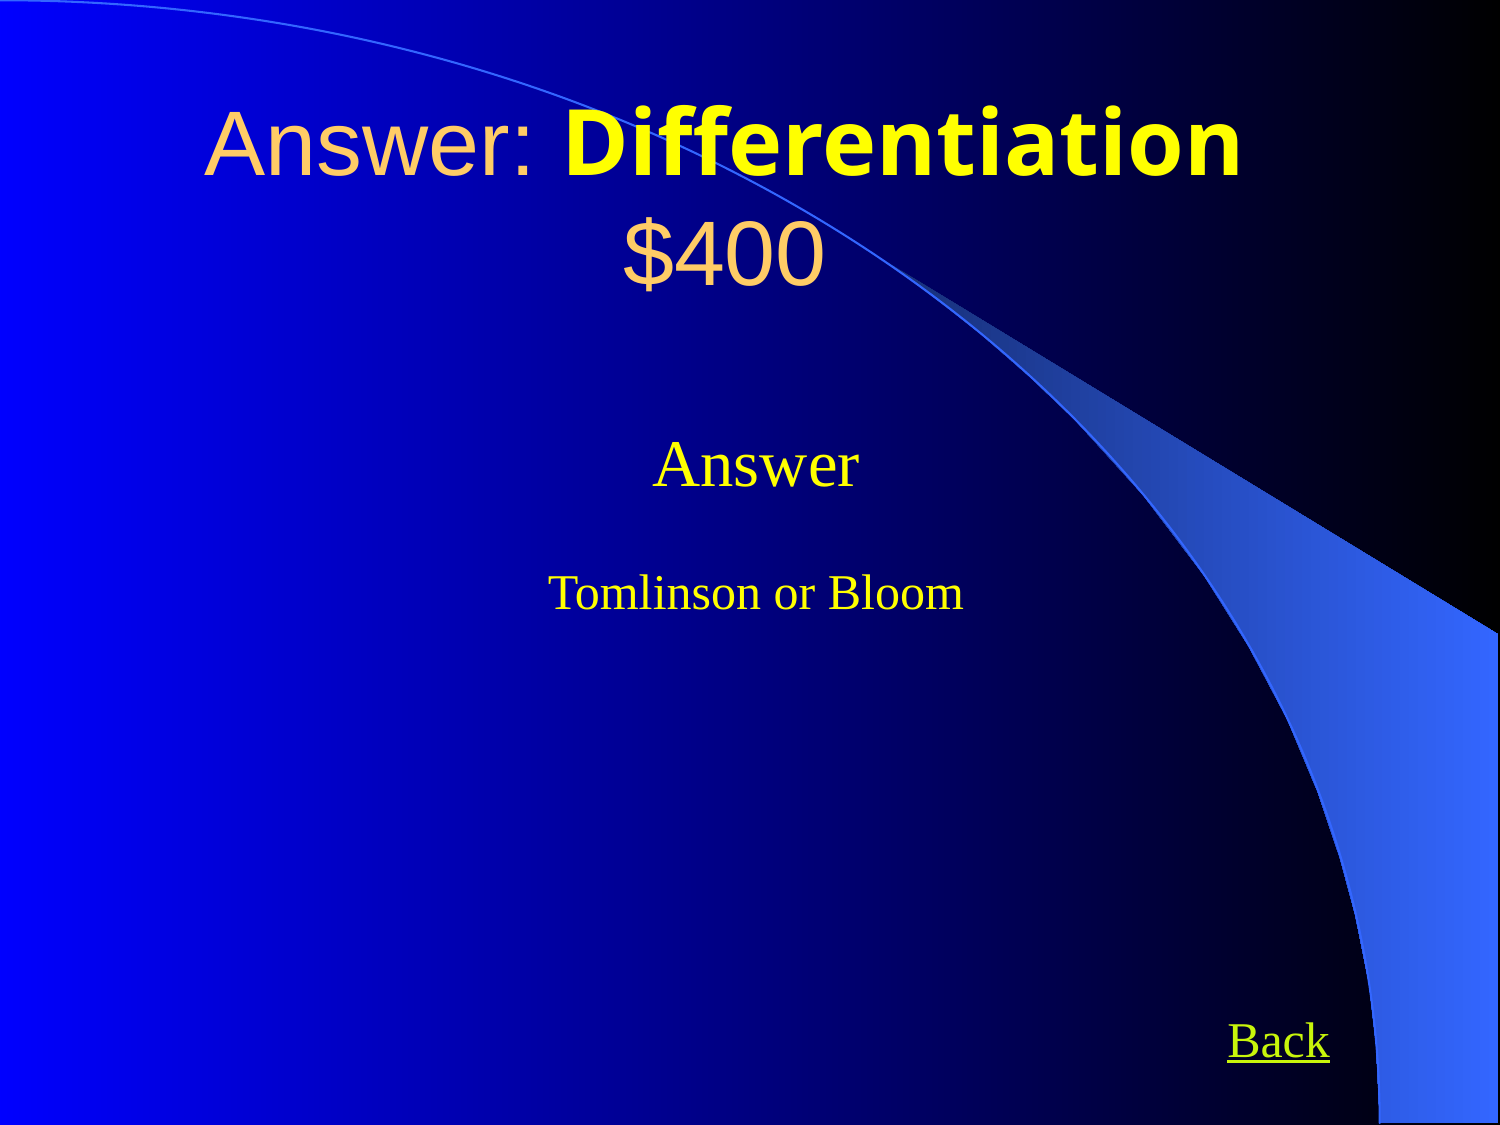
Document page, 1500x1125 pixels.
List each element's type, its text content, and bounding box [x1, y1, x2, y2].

text_box Answer Tomlinson or Bloom [99, 412, 1413, 868]
text_box Back [1212, 999, 1438, 1075]
title Answer: Differentiation $400 [87, 99, 1363, 288]
